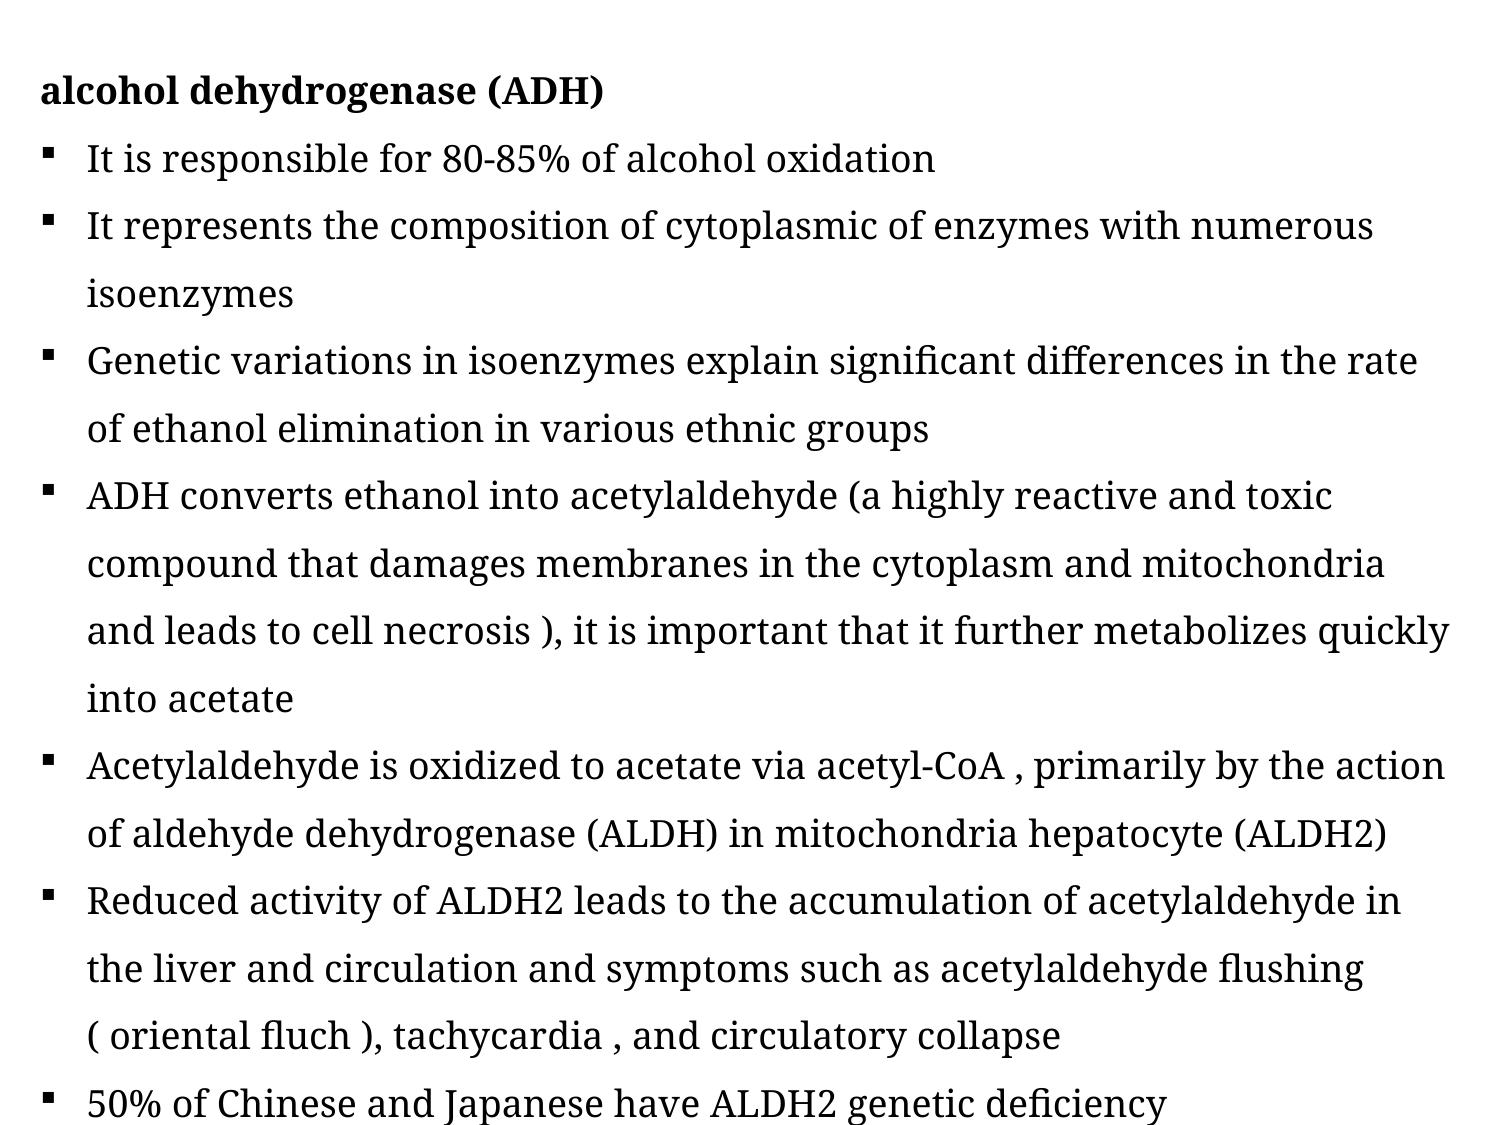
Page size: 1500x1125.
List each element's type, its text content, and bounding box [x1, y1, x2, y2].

text_box alcohol dehydrogenase (ADH) It is responsible for 80-85% of alcohol oxidation It represents the composition of cytoplasmic of enzymes with numerous isoenzymes Genetic variations in isoenzymes explain significant differences in the rate of ethanol elimination in various ethnic groups ADH converts ethanol into acetylaldehyde (a highly reactive and toxic compound that damages membranes in the cytoplasm and mitochondria and leads to cell necrosis ), it is important that it further metabolizes quickly into acetate Acetylaldehyde is oxidized to acetate via acetyl-CoA , primarily by the action of aldehyde dehydrogenase (ALDH) in mitochondria hepatocyte (ALDH2) Reduced activity of ALDH2 leads to the accumulation of acetylaldehyde in the liver and circulation and symptoms such as acetylaldehyde flushing ( oriental fluch ), tachycardia , and circulatory collapse 50% of Chinese and Japanese have ALDH2 genetic deficiency [24, 37, 1475, 1125]
